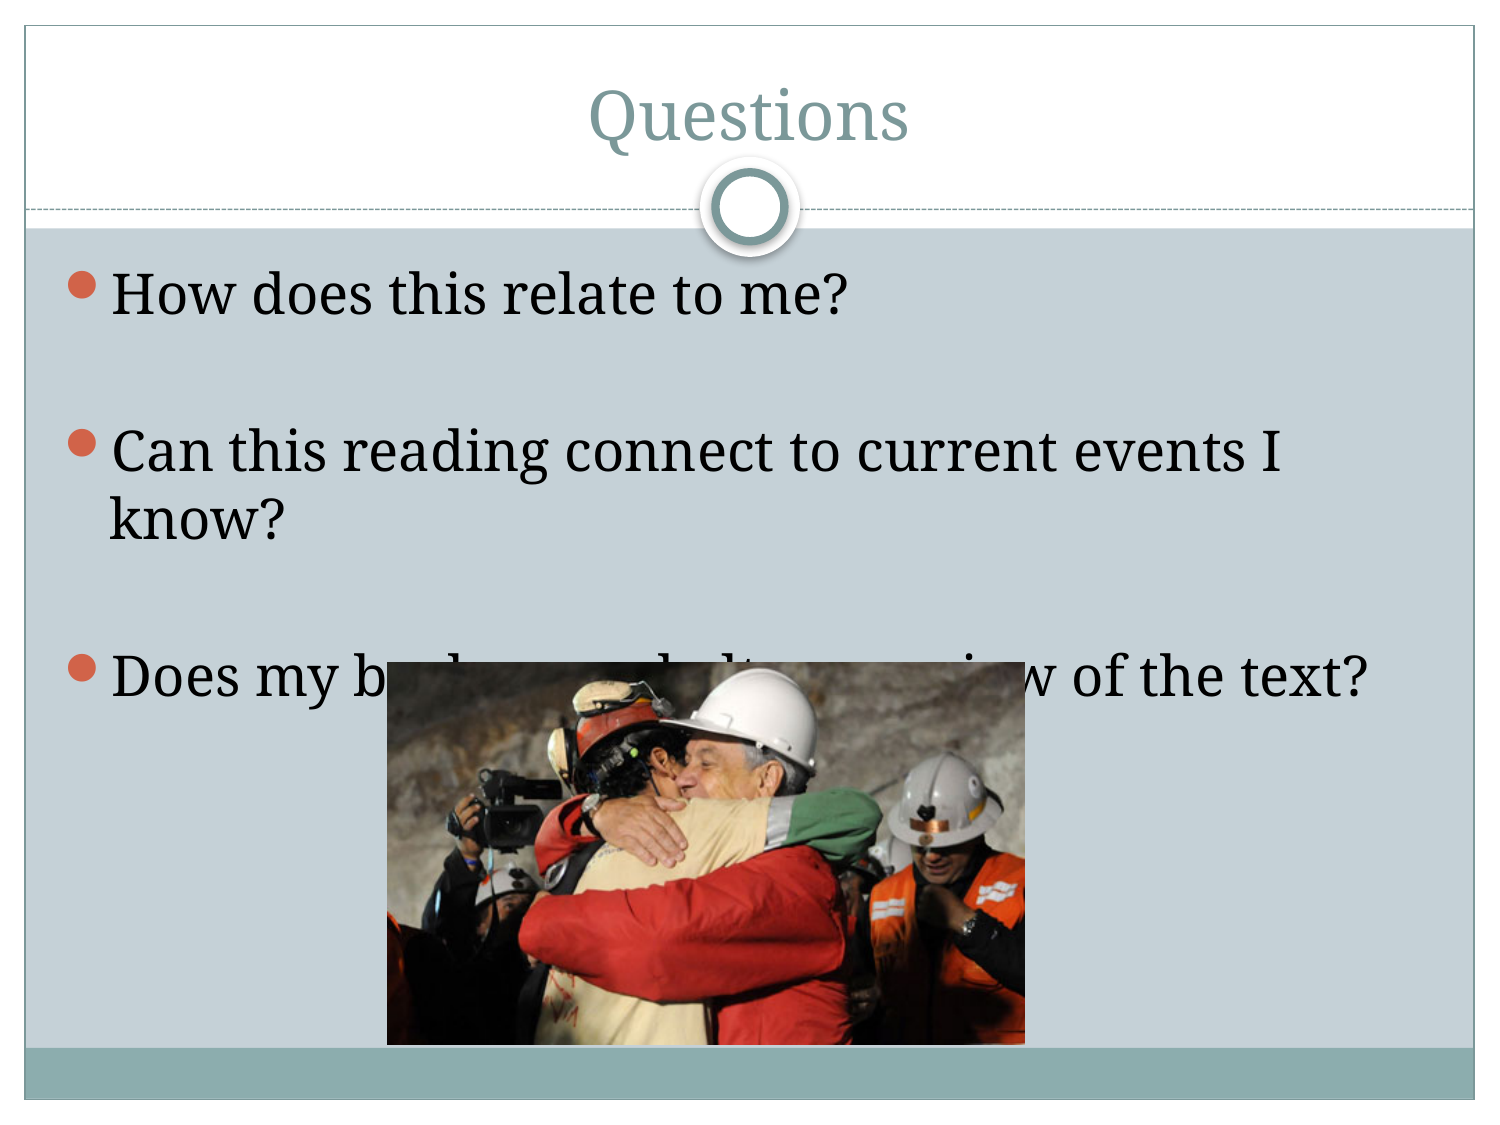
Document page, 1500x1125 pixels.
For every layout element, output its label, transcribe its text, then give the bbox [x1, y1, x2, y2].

list How does this relate to me? Can this reading connect to current events I know? Does my background alter my view of the text? [49, 250, 1445, 1001]
title Questions [49, 37, 1450, 162]
picture [387, 662, 1026, 1046]
